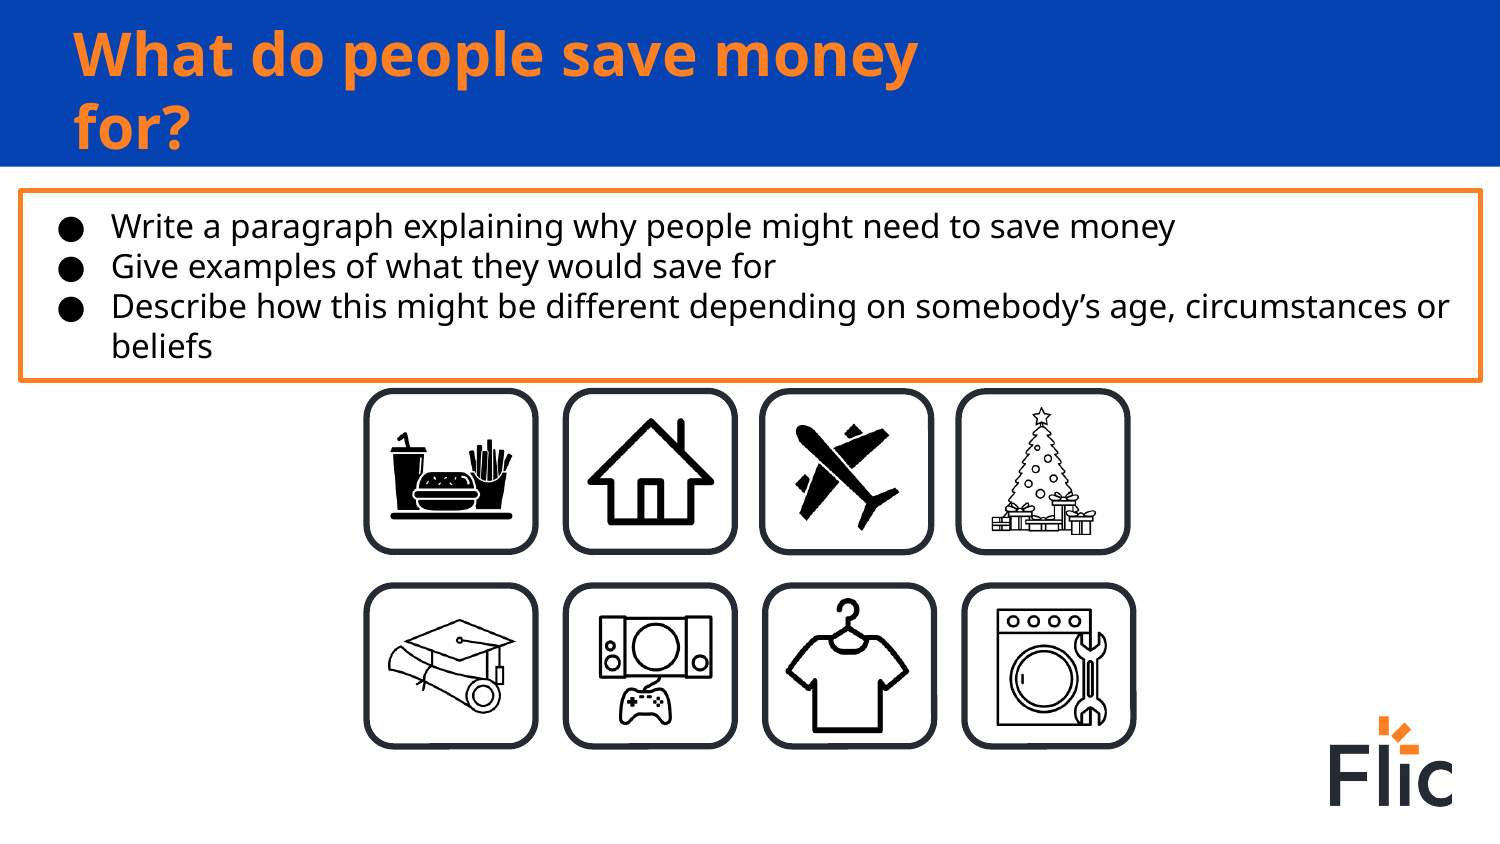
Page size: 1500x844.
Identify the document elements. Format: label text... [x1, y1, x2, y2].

picture [383, 407, 519, 544]
text_box What do people save money for? [59, 46, 1017, 131]
picture [1330, 716, 1452, 807]
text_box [366, 390, 1134, 747]
picture [987, 602, 1116, 731]
text_box Write a paragraph explaining why people might need to save money Give examples of what they would save for Describe how this might be different depending on somebody’s age, circumstances or beliefs [20, 190, 1481, 381]
